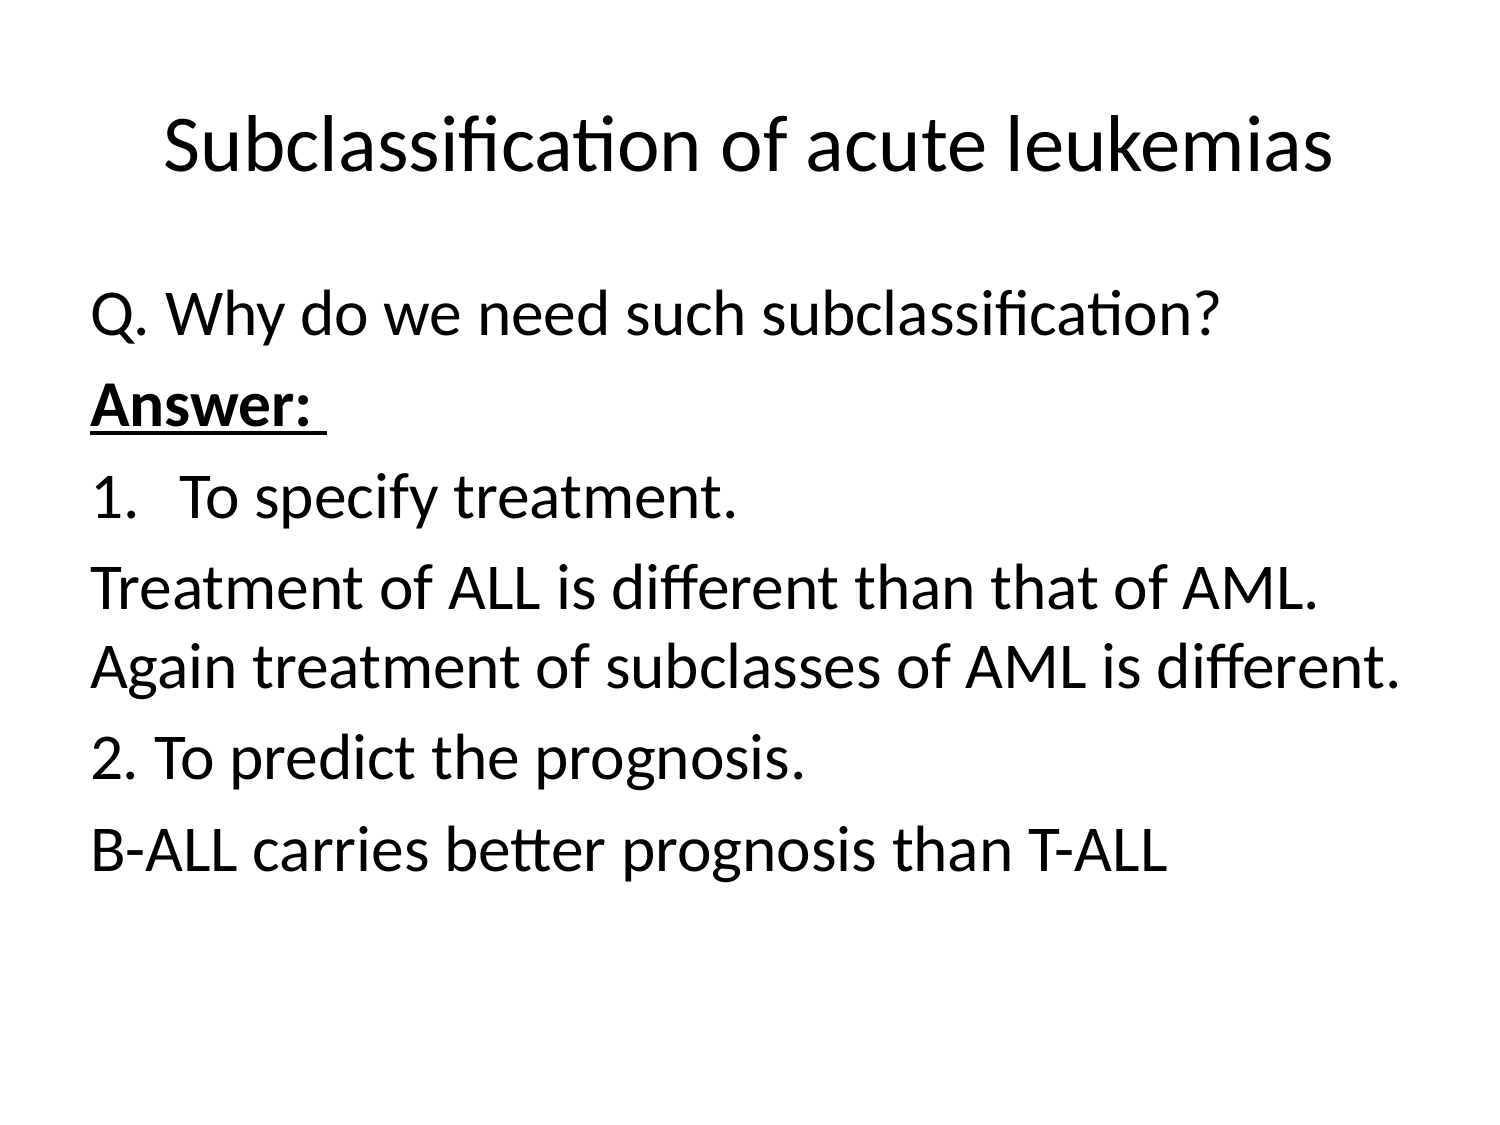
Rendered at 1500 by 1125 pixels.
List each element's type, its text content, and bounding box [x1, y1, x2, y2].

list Q. Why do we need such subclassification? Answer: To specify treatment. Treatment of ALL is different than that of AML. Again treatment of subclasses of AML is different. 2. To predict the prognosis. B-ALL carries better prognosis than T-ALL [75, 262, 1425, 1005]
title Subclassification of acute leukemias [75, 45, 1425, 233]
